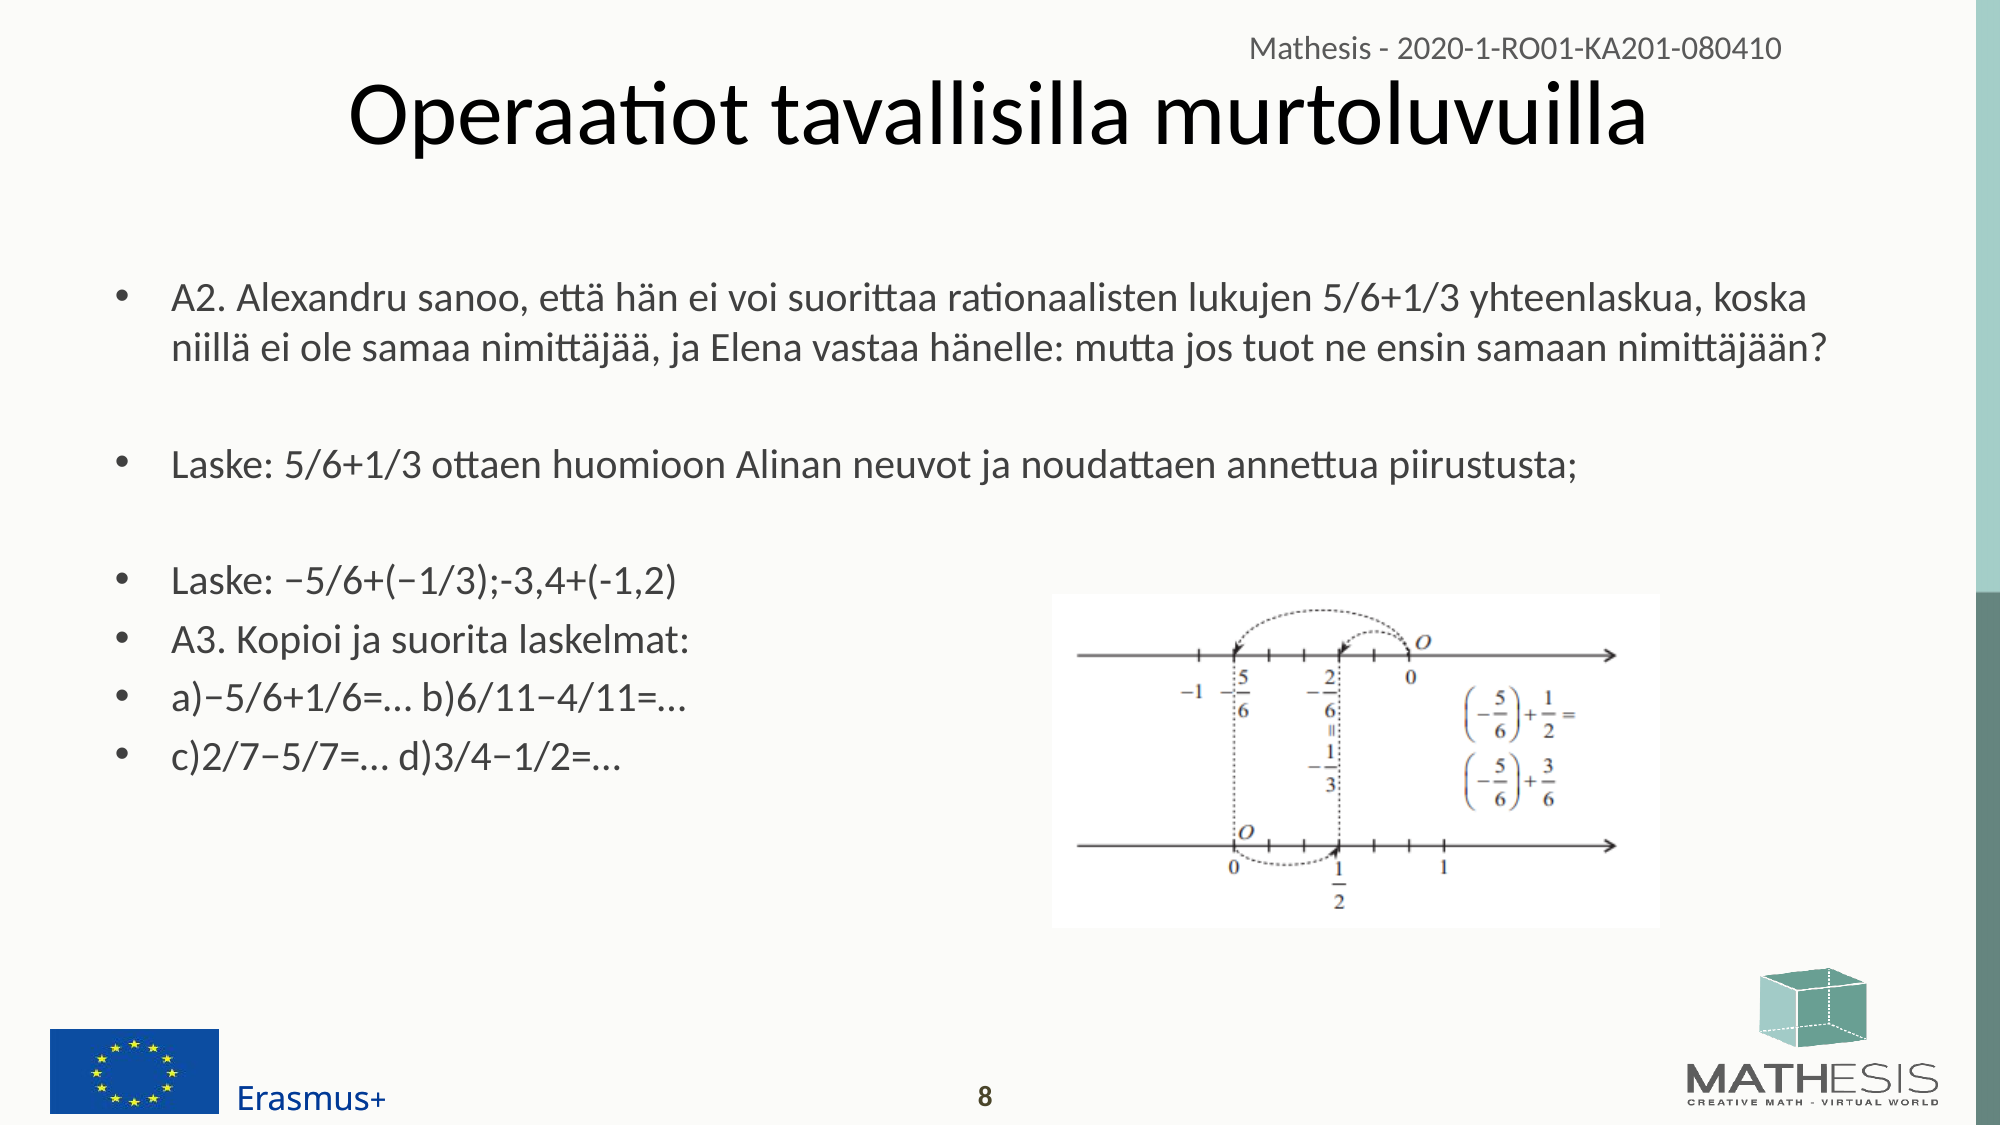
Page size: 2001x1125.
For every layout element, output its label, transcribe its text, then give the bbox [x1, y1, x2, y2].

picture [1052, 594, 1660, 929]
picture [50, 1029, 219, 1114]
list A2. Alexandru sanoo, että hän ei voi suorittaa rationaalisten lukujen 5/6+1/3 yhteenlaskua, koska niillä ei ole samaa nimittäjää, ja Elena vastaa hänelle: mutta jos tuot ne ensin samaan nimittäjään? Laske: 5/6+1/3 ottaen huomioon Alinan neuvot ja noudattaen annettua piirustusta; Laske: −5/6+(−1/3);-3,4+(-1,2) A3. Kopioi ja suorita laskelmat: a)−5/6+1/6=… b)6/11−4/11=… c)2/7−5/7=… d)3/4−1/2=… [99, 262, 1900, 1005]
title Operaatiot tavallisilla murtoluvuilla [99, 45, 1900, 233]
